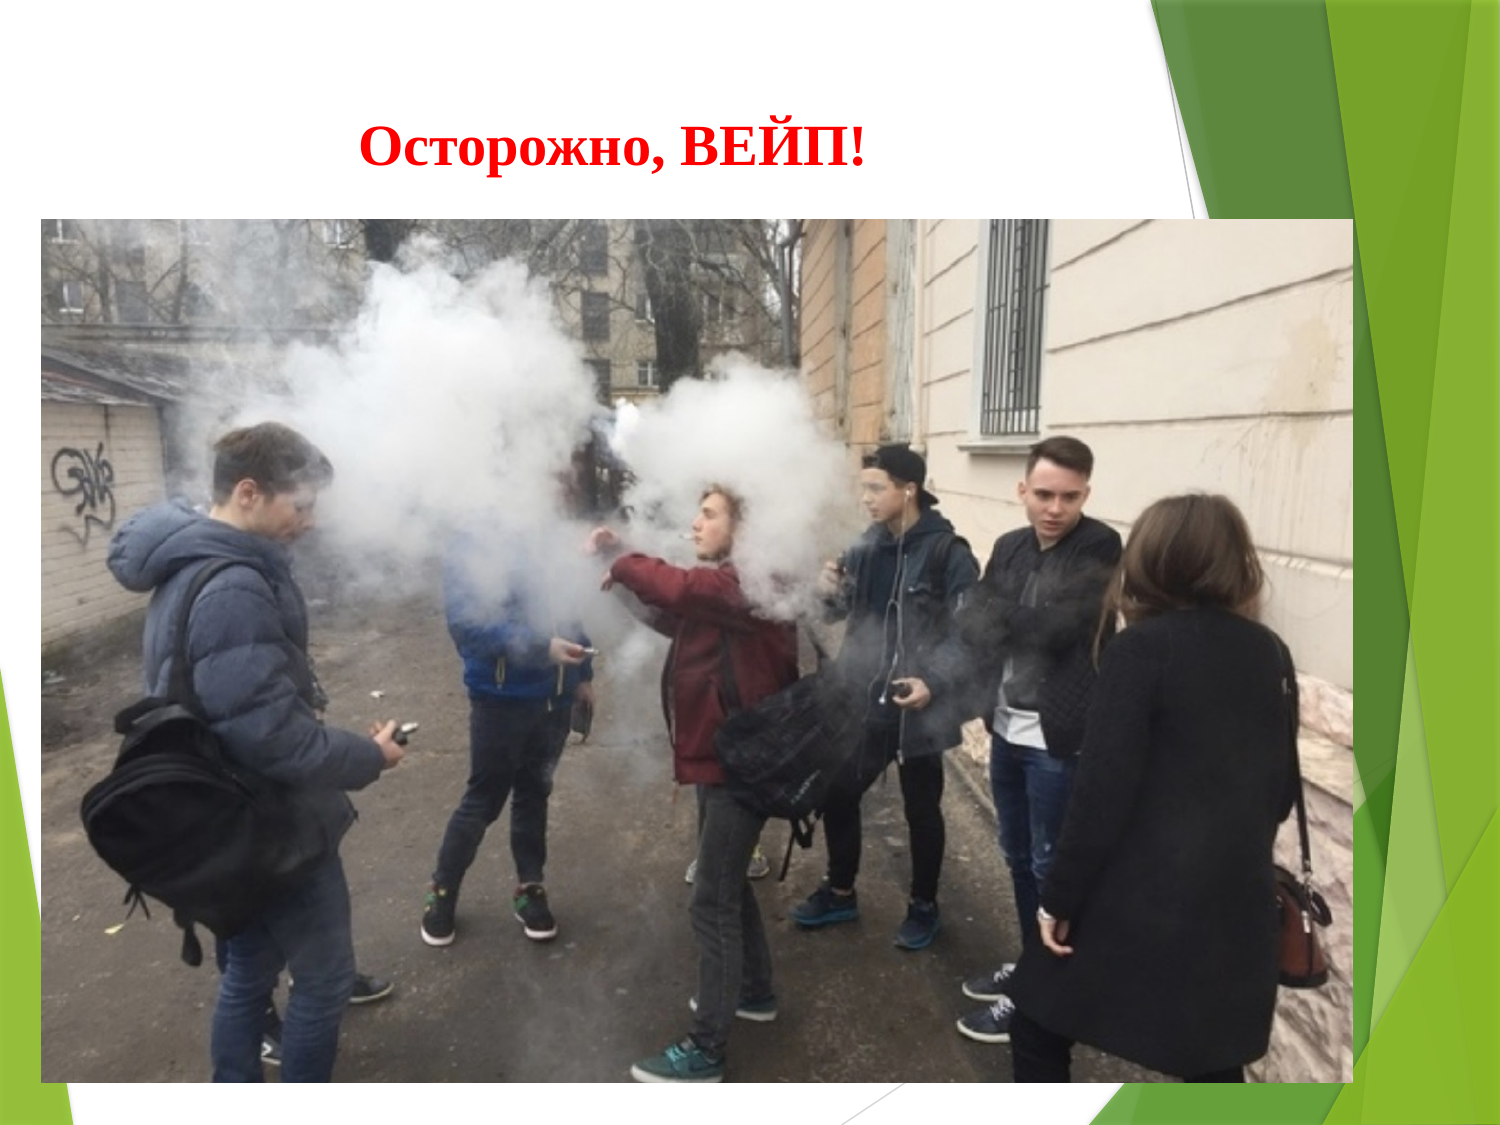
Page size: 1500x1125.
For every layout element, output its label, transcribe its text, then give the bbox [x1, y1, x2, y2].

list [40, 219, 1353, 1083]
title Осторожно, ВЕЙП! [99, 99, 1142, 218]
